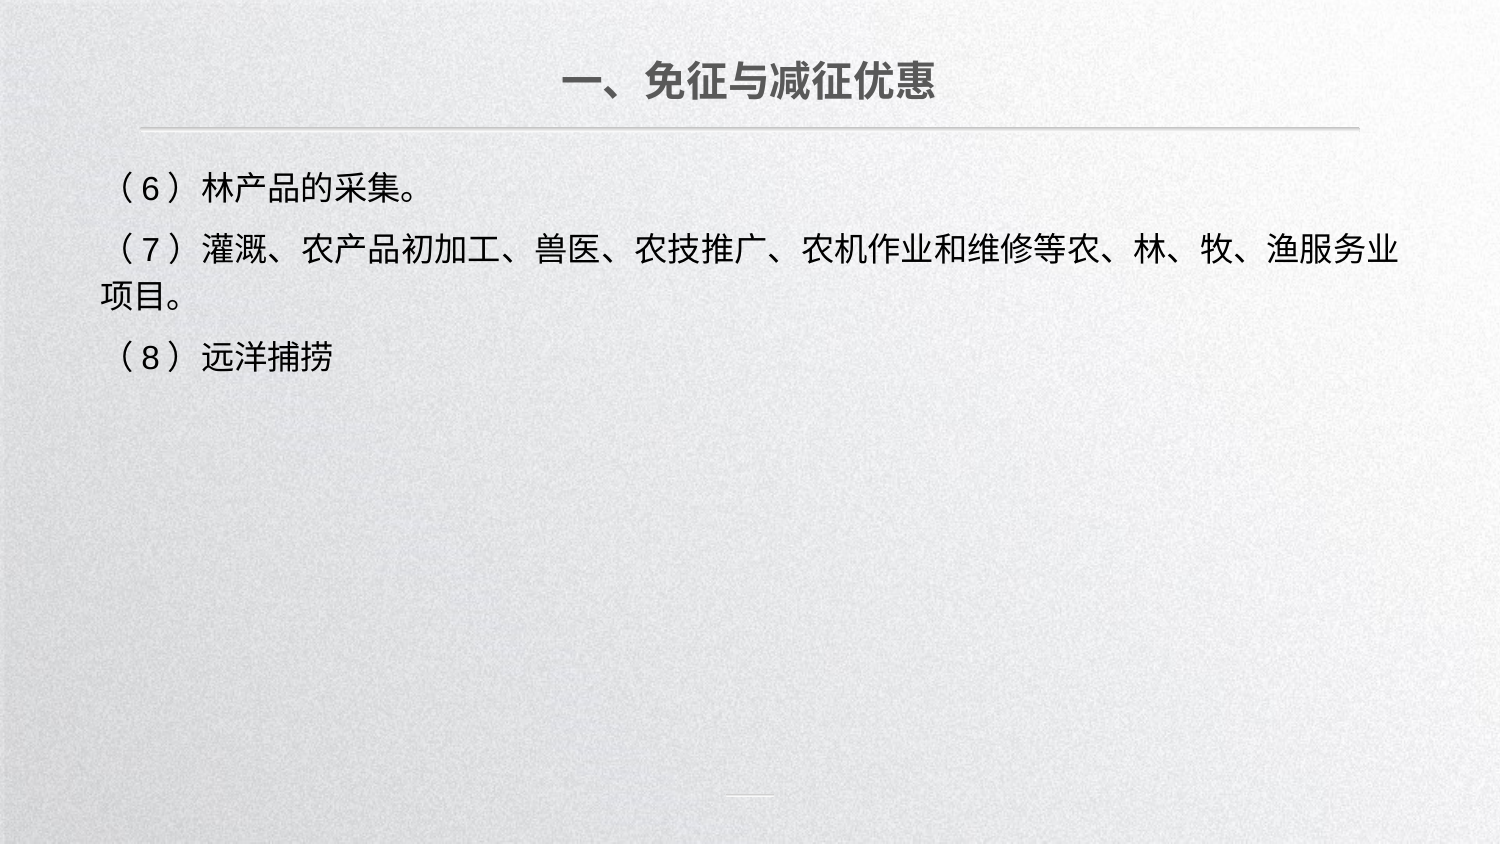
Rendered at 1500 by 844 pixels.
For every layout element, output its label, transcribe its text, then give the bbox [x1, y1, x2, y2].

picture [0, 0, 1500, 844]
text_box （6）林产品的采集。 （7）灌溉、农产品初加工、兽医、农技推广、农机作业和维修等农、林、牧、渔服务业项目。 （8）远洋捕捞 [100, 159, 1400, 376]
text_box 一、免征与减征优惠 [459, 49, 1038, 111]
